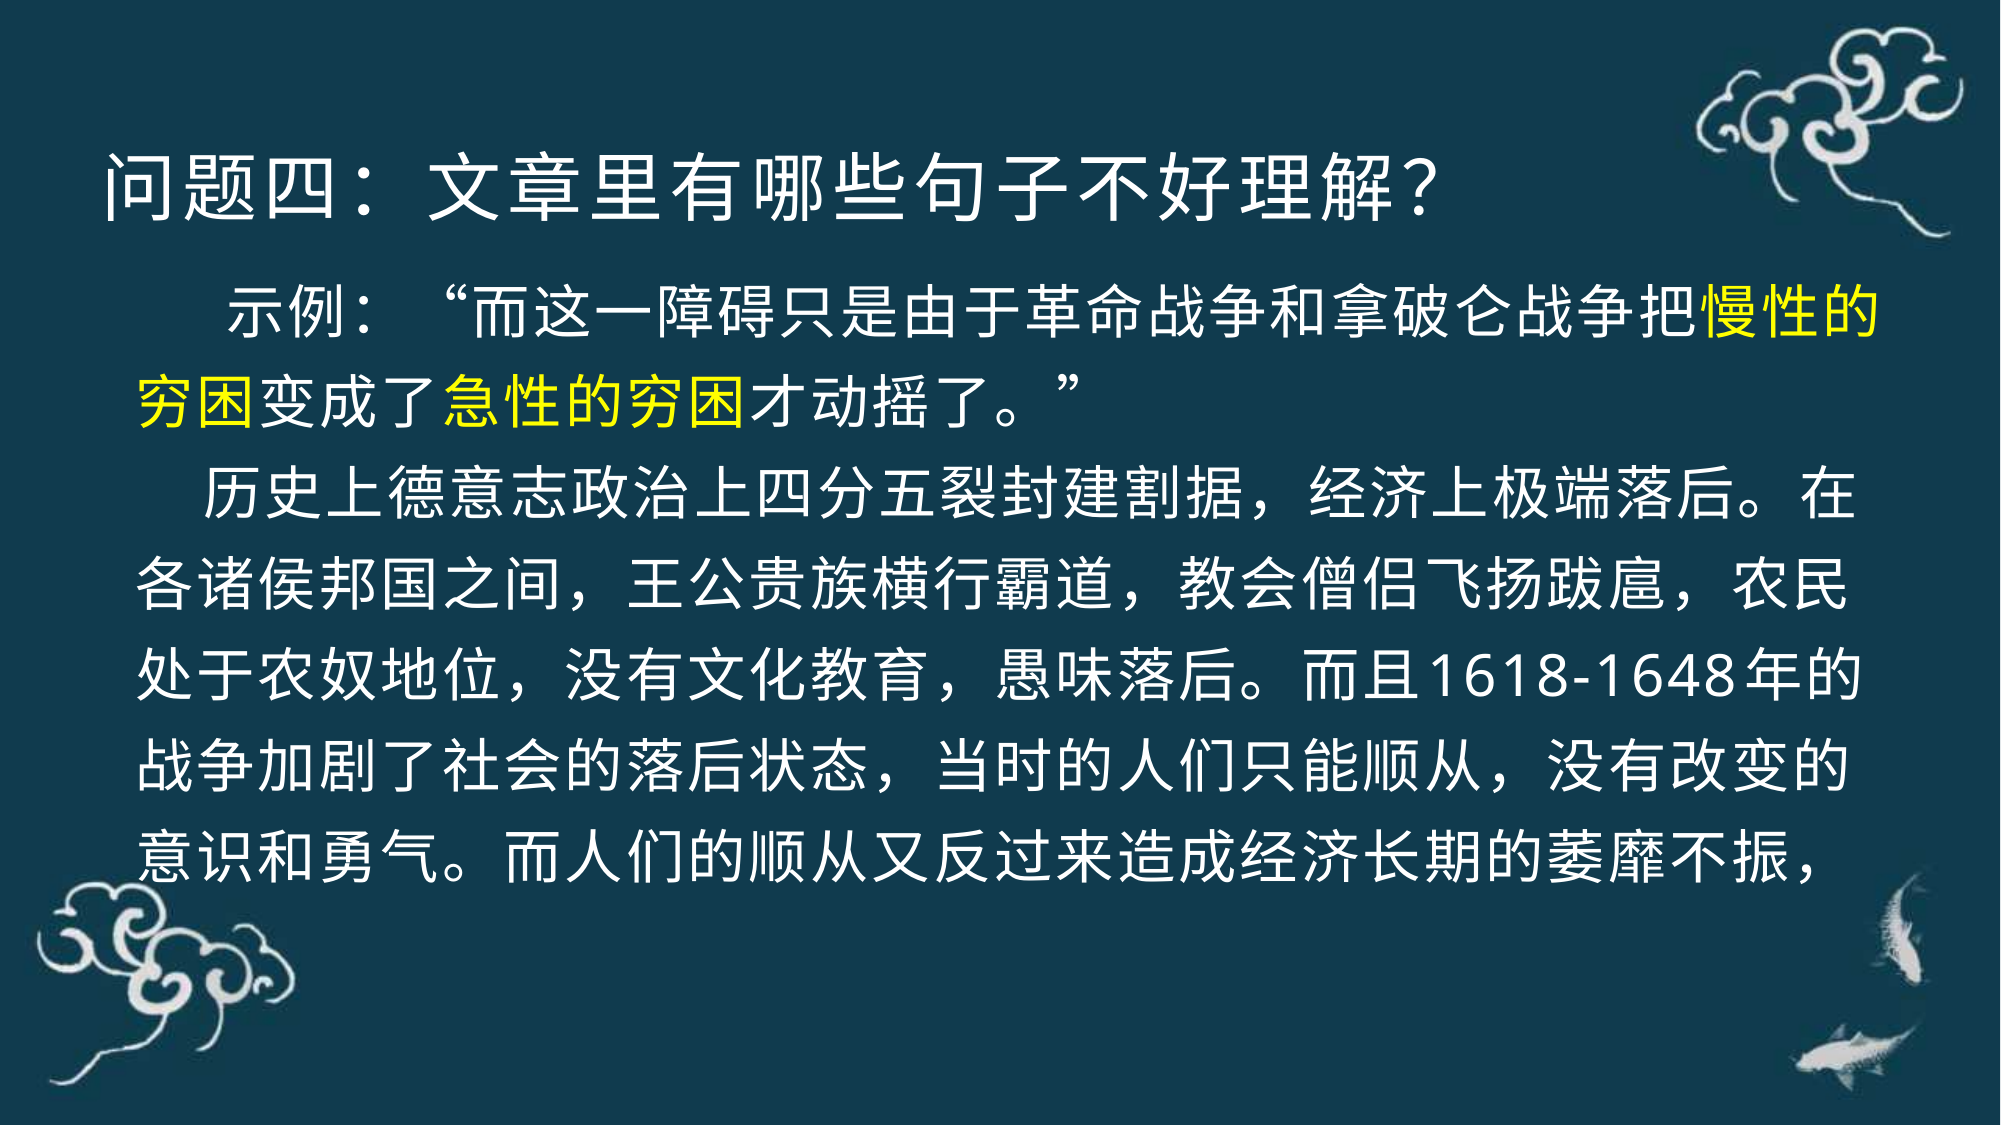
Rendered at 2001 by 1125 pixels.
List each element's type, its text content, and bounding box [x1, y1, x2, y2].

list 示例：“而这一障碍只是由于革命战争和拿破仑战争把慢性的穷困变成了急性的穷困才动摇了。” 历史上德意志政治上四分五裂封建割据，经济上极端落后。在各诸侯邦国之间，王公贵族横行霸道，教会僧侣飞扬跋扈，农民处于农奴地位，没有文化教育，愚味落后。而且1618-1648年的战争加剧了社会的落后状态，当时的人们只能顺从，没有改变的意识和勇气。而人们的顺从又反过来造成经济长期的萎靡不振， [120, 246, 1921, 924]
picture [0, 0, 2001, 1125]
title 问题四：文章里有哪些句子不好理解？ [86, 88, 1886, 282]
